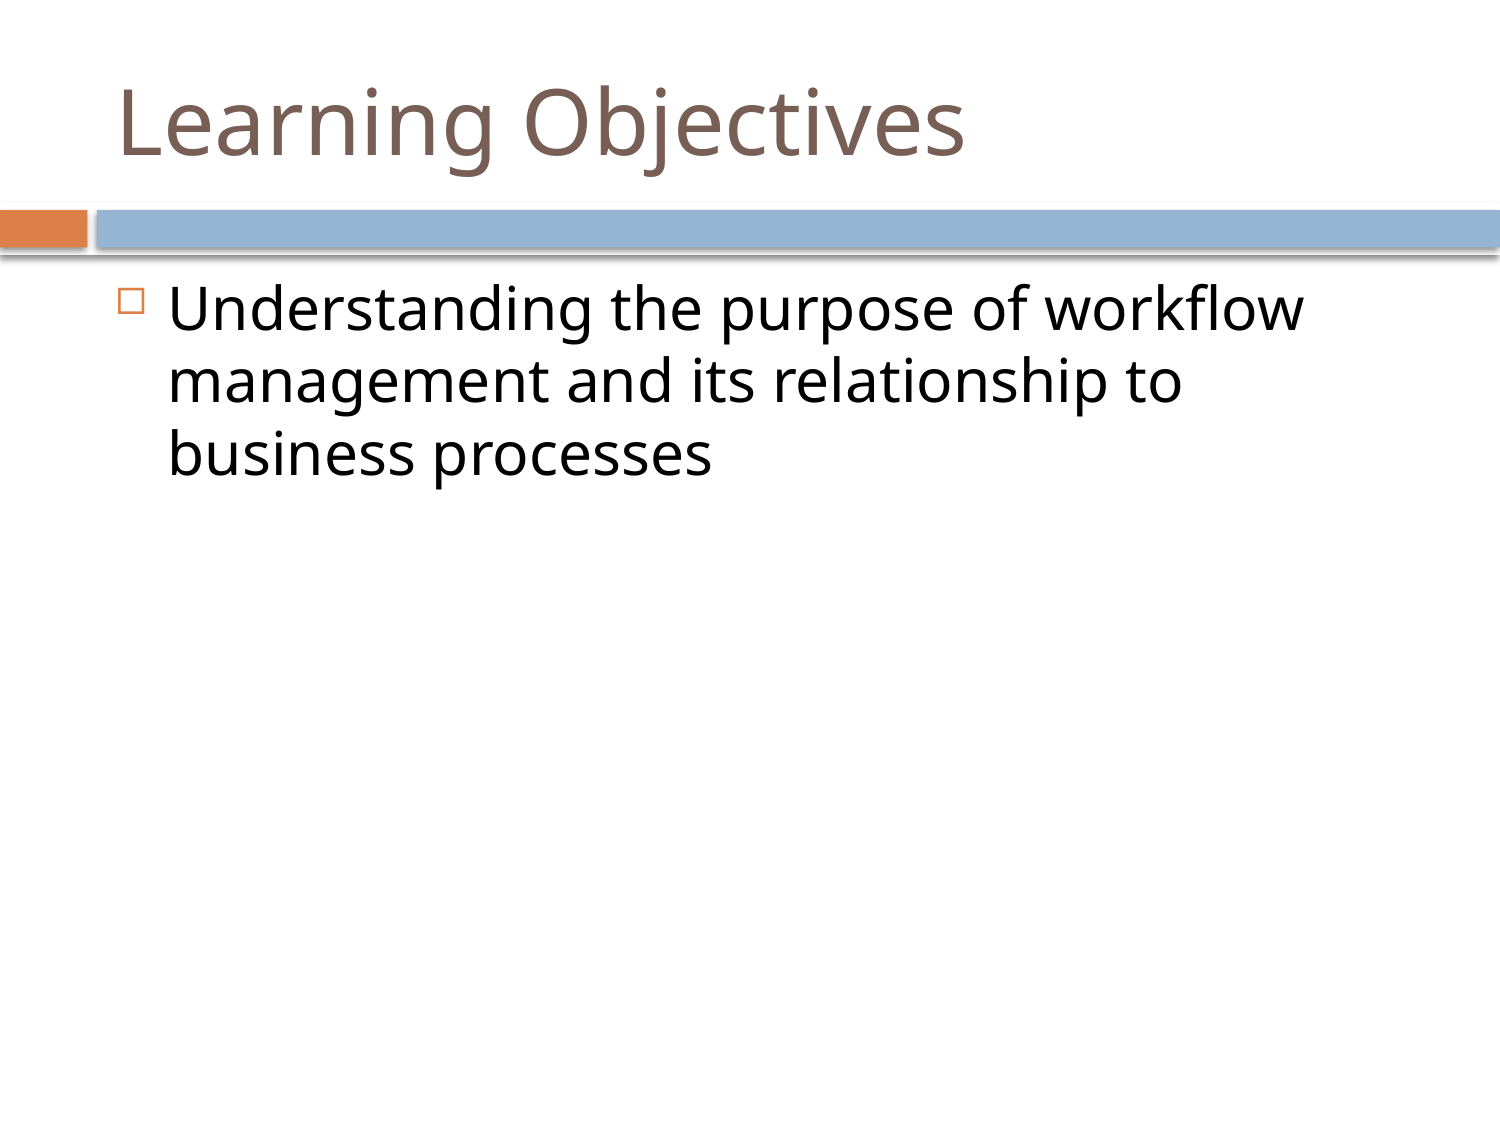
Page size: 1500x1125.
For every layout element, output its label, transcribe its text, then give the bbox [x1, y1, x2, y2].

list Understanding the purpose of workflow management and its relationship to business processes [100, 262, 1438, 1000]
title Learning Objectives [100, 37, 1438, 200]
